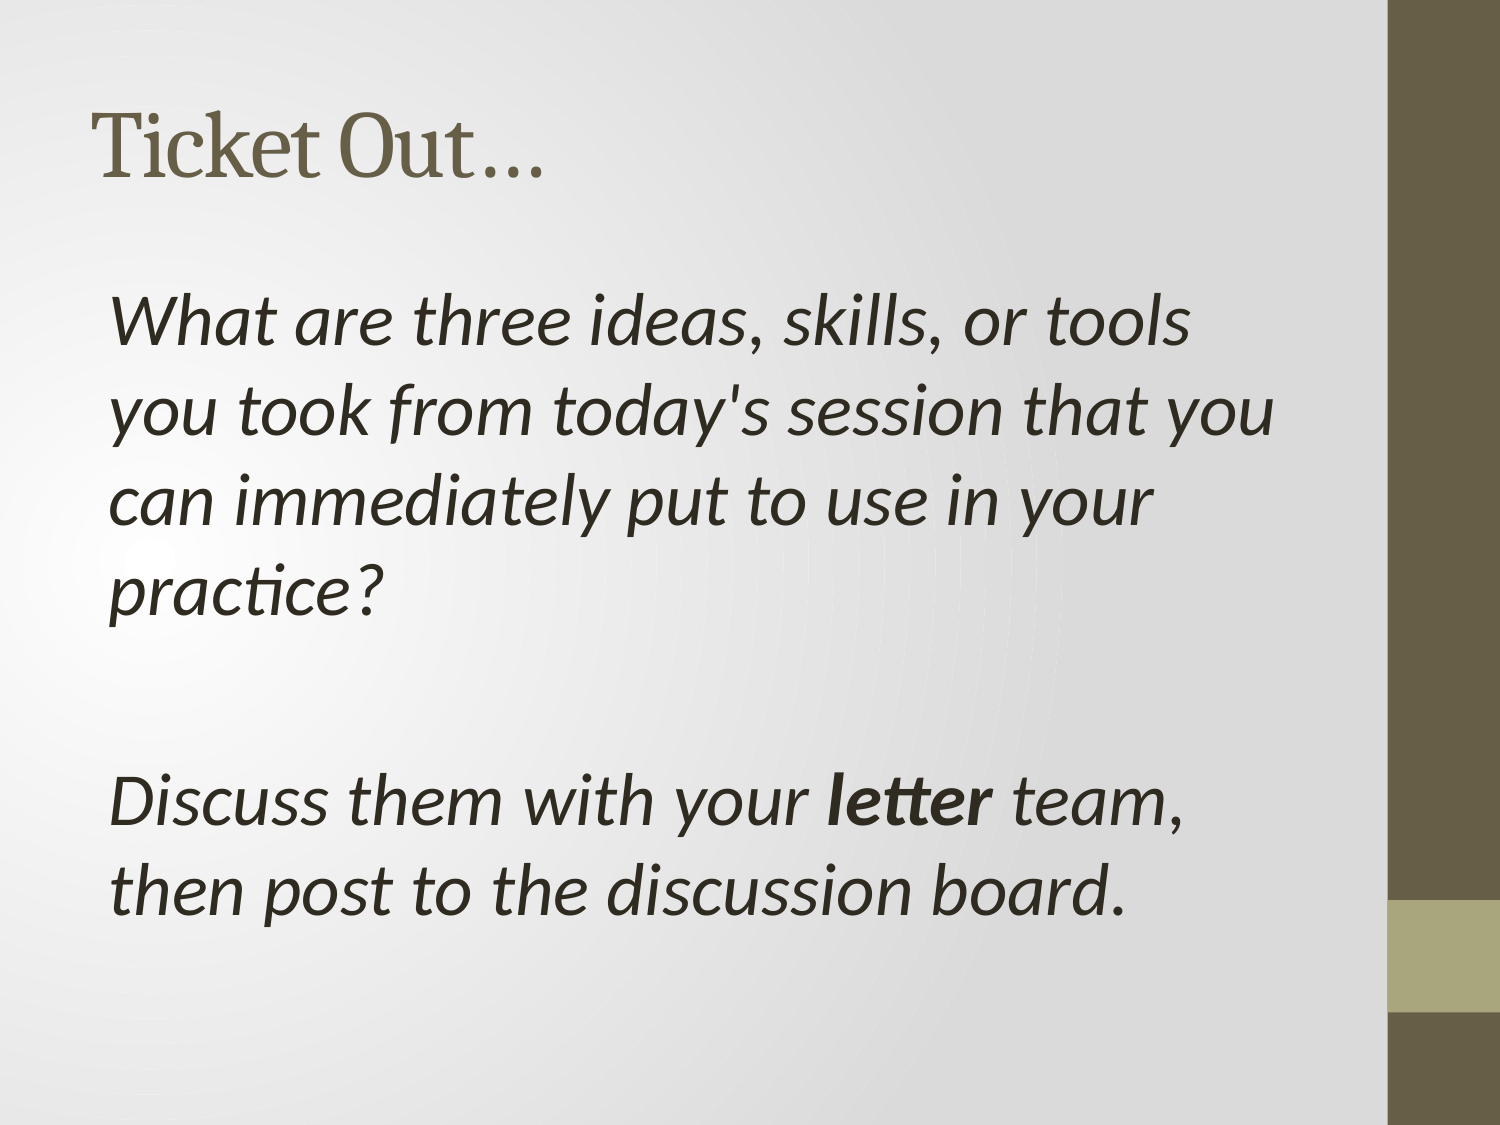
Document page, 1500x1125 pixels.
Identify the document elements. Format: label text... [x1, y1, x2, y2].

list What are three ideas, skills, or tools you took from today's session that you can immediately put to use in your practice? Discuss them with your letter team, then post to the discussion board. [75, 262, 1325, 1050]
title Ticket Out… [75, 45, 1325, 233]
